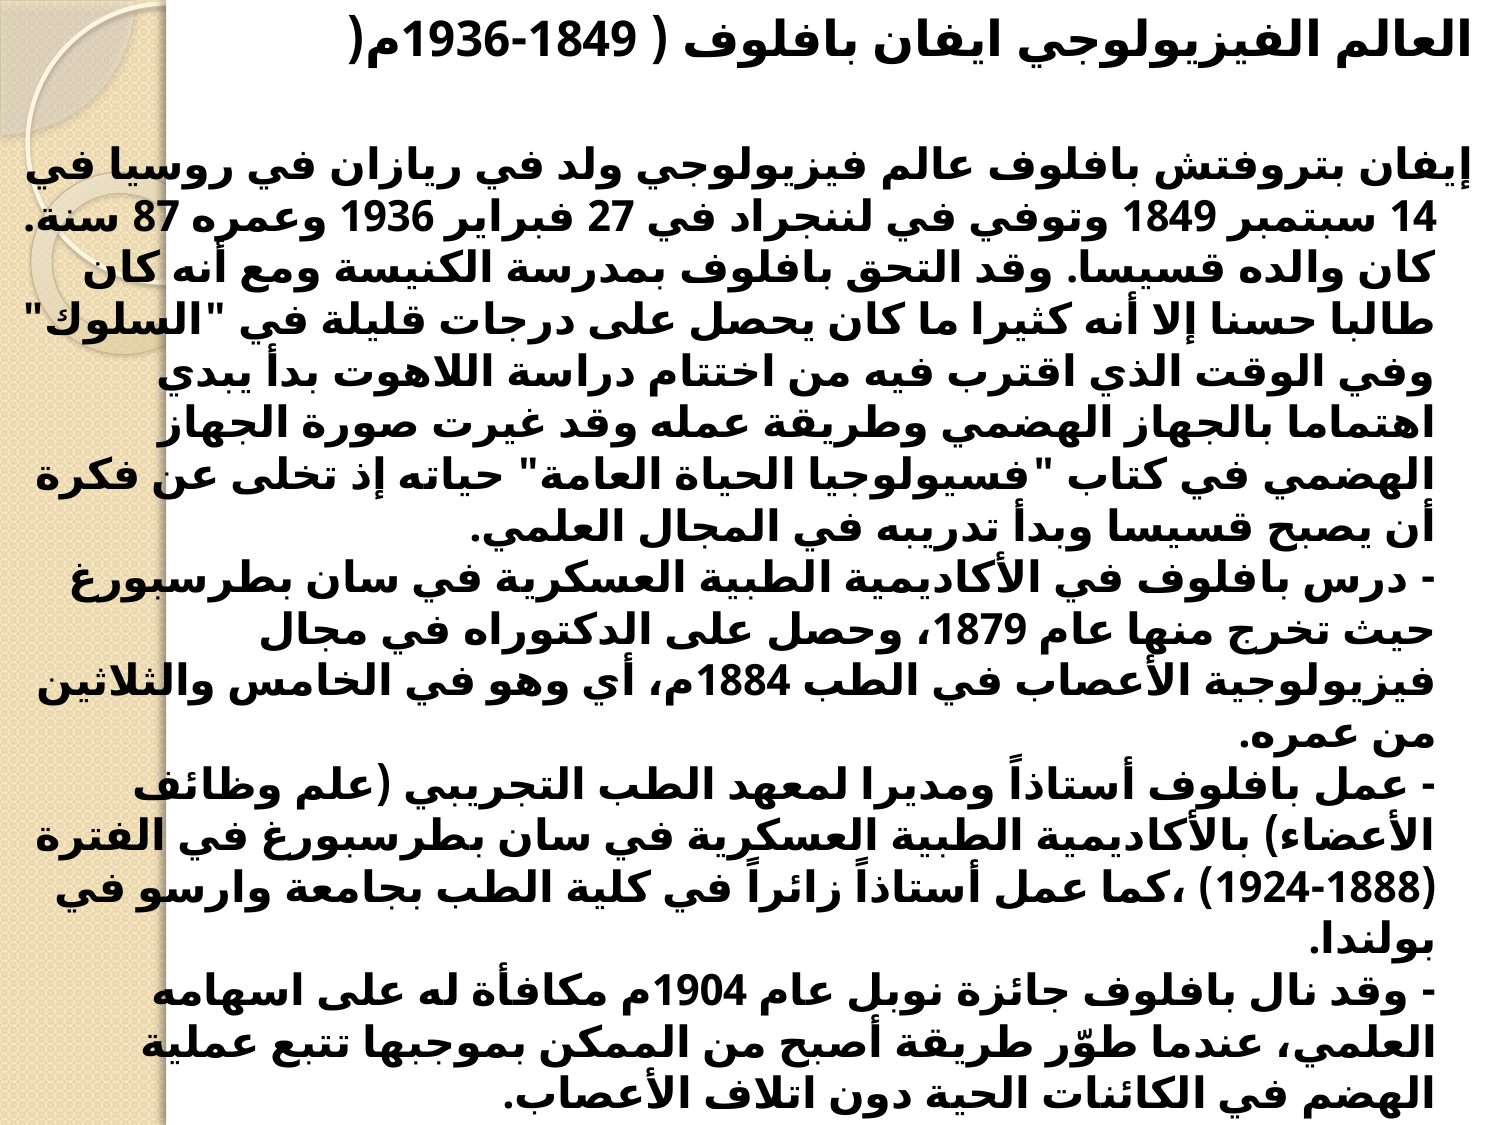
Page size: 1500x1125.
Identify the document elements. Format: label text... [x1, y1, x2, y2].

list العالم الفيزيولوجي ايفان بافلوف ( 1849-1936م( إيفان بتروفتش بافلوف عالم فيزيولوجي ولد في ريازان في روسيا في 14 سبتمبر 1849 وتوفي في لننجراد في 27 فبراير 1936 وعمره 87 سنة. كان والده قسيسا. وقد التحق بافلوف بمدرسة الكنيسة ومع أنه كان طالبا حسنا إلا أنه كثيرا ما كان يحصل على درجات قليلة في "السلوك" وفي الوقت الذي اقترب فيه من اختتام دراسة اللاهوت بدأ يبدي اهتماما بالجهاز الهضمي وطريقة عمله وقد غيرت صورة الجهاز الهضمي في كتاب "فسيولوجيا الحياة العامة" حياته إذ تخلى عن فكرة أن يصبح قسيسا وبدأ تدريبه في المجال العلمي. - درس بافلوف في الأكاديمية الطبية العسكرية في سان بطرسبورغ حيث تخرج منها عام 1879، وحصل على الدكتوراه في مجال فيزيولوجية الأعصاب في الطب 1884م، أي وهو في الخامس والثلاثين من عمره. - عمل بافلوف أستاذاً ومديرا لمعهد الطب التجريبي (علم وظائف الأعضاء) بالأكاديمية الطبية العسكرية في سان بطرسبورغ في الفترة (1888-1924) ،كما عمل أستاذاً زائراً في كلية الطب بجامعة وارسو في بولندا. - وقد نال بافلوف جائزة نوبل عام 1904م مكافأة له على اسهامه العلمي، عندما طوّر طريقة أصبح من الممكن بموجبها تتبع عملية الهضم في الكائنات الحية دون اتلاف الأعصاب. [0, 0, 1500, 1125]
